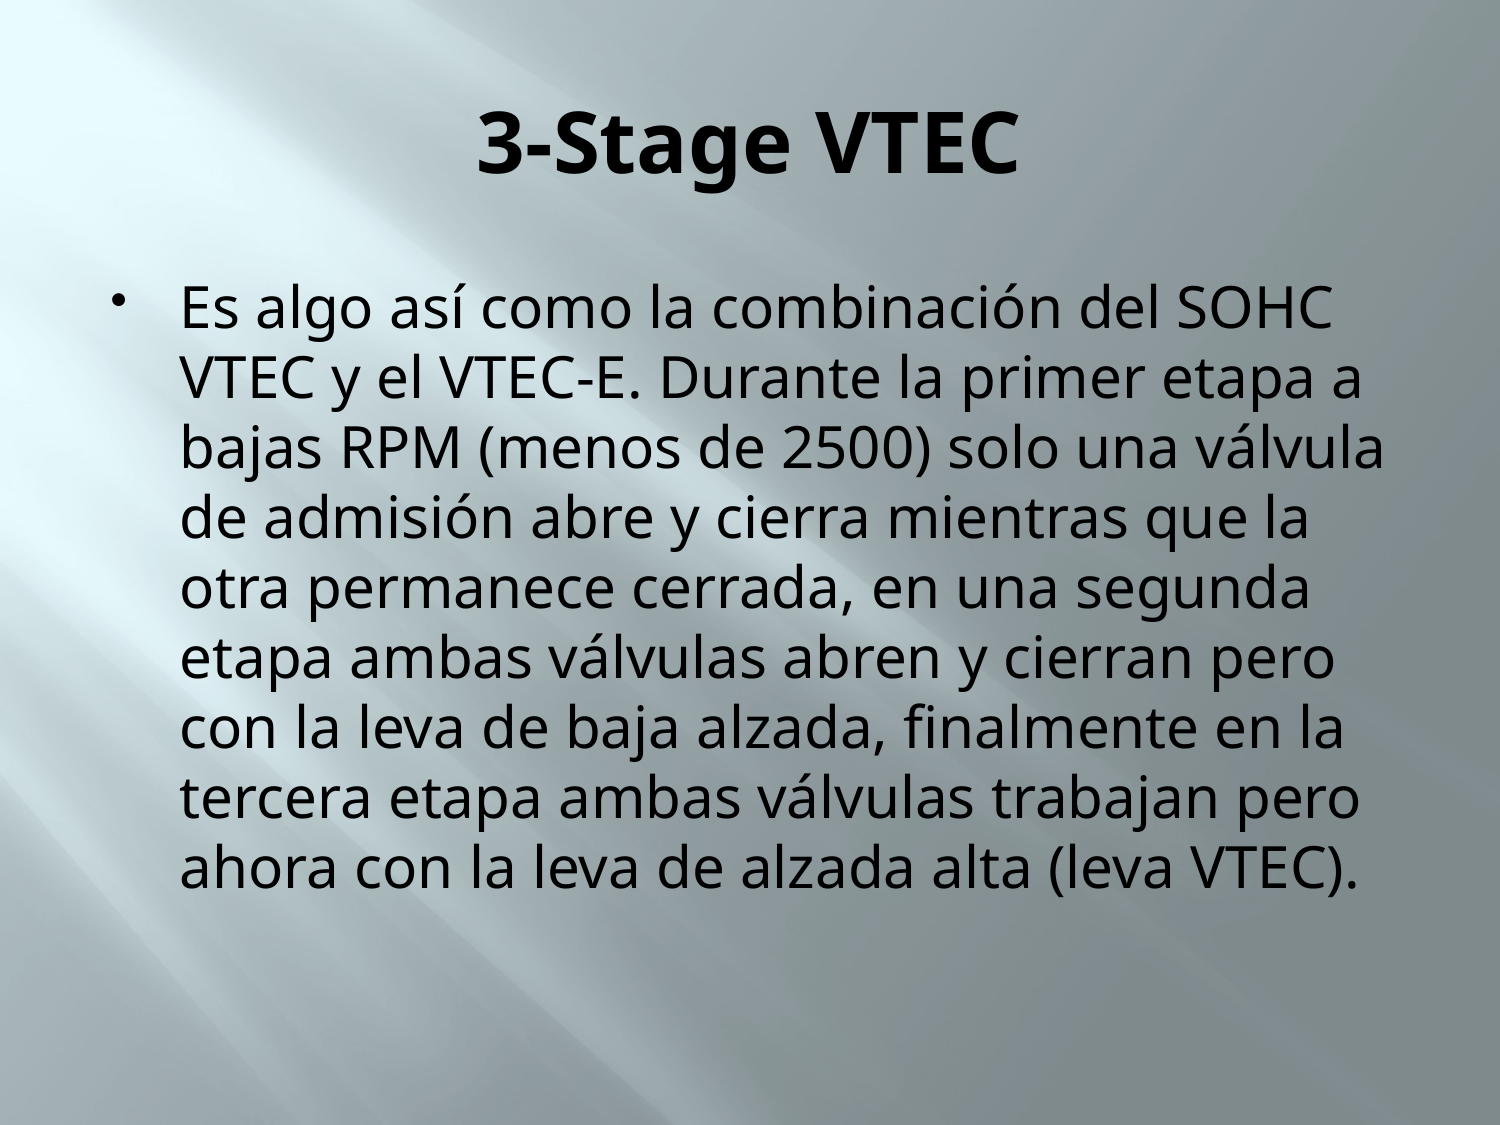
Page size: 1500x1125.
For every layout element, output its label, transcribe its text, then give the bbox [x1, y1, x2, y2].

title 3-Stage VTEC [75, 45, 1425, 233]
list Es algo así como la combinación del SOHC VTEC y el VTEC-E. Durante la primer etapa a bajas RPM (menos de 2500) solo una válvula de admisión abre y cierra mientras que la otra permanece cerrada, en una segunda etapa ambas válvulas abren y cierran pero con la leva de baja alzada, finalmente en la tercera etapa ambas válvulas trabajan pero ahora con la leva de alzada alta (leva VTEC). [75, 262, 1425, 1035]
